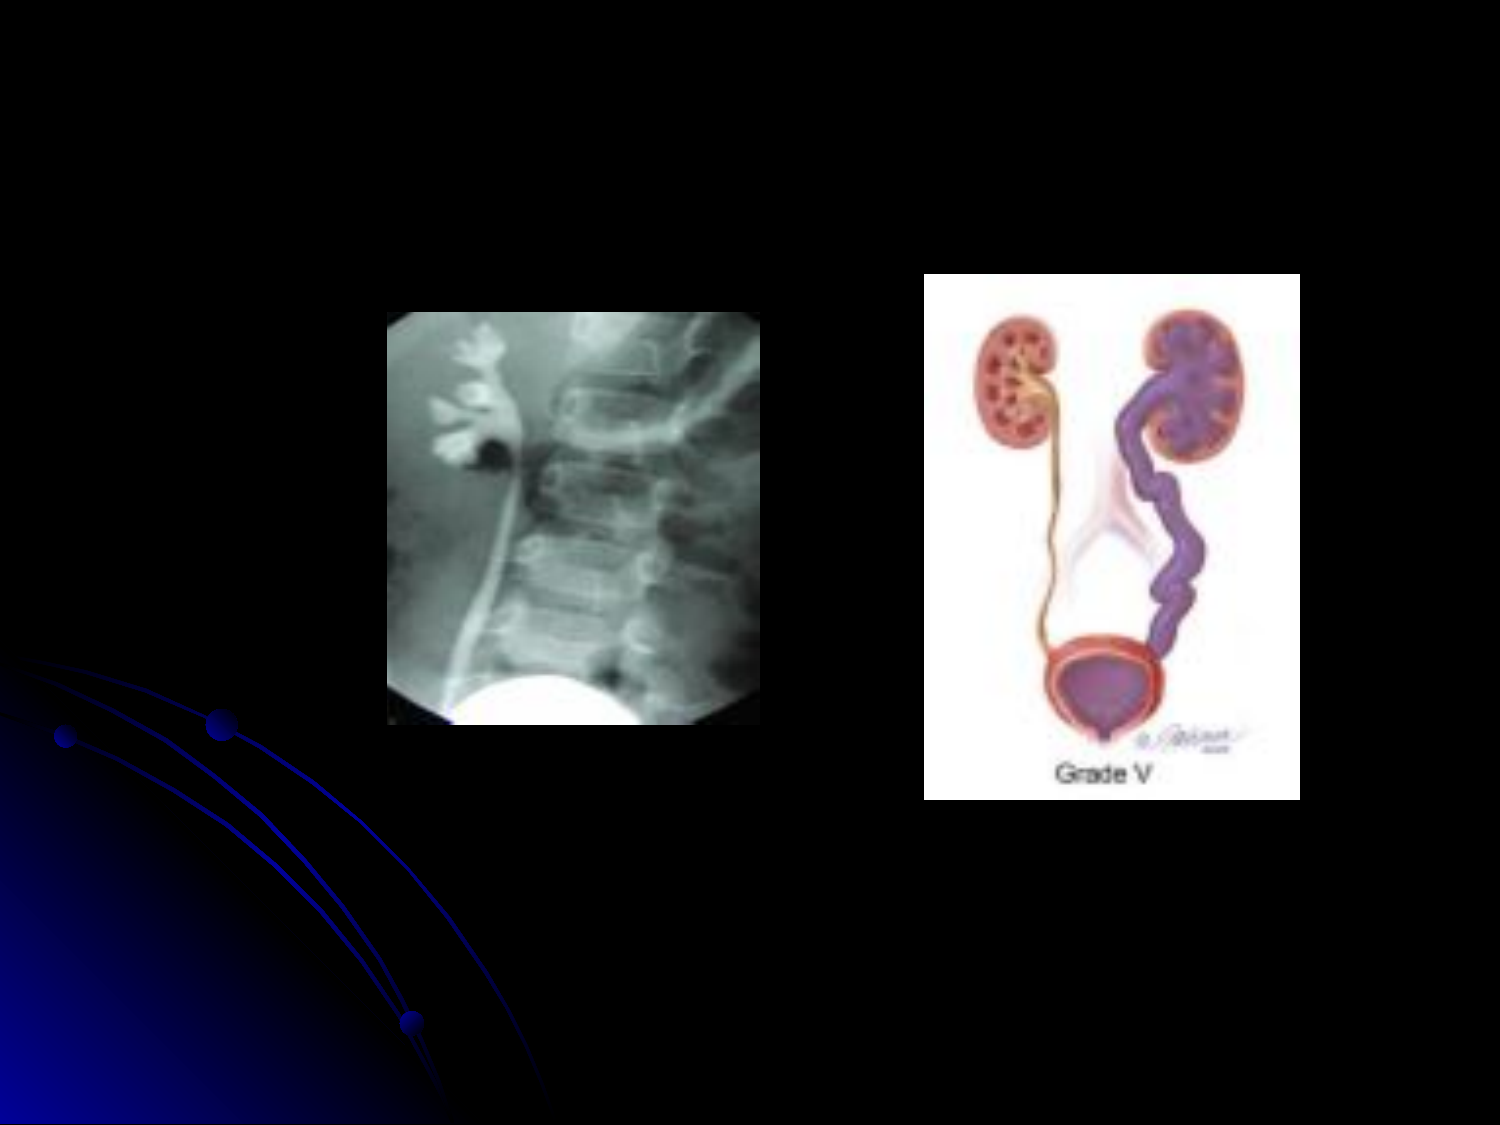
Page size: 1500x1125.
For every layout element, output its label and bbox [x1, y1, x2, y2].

picture [387, 312, 760, 726]
picture [924, 274, 1301, 801]
